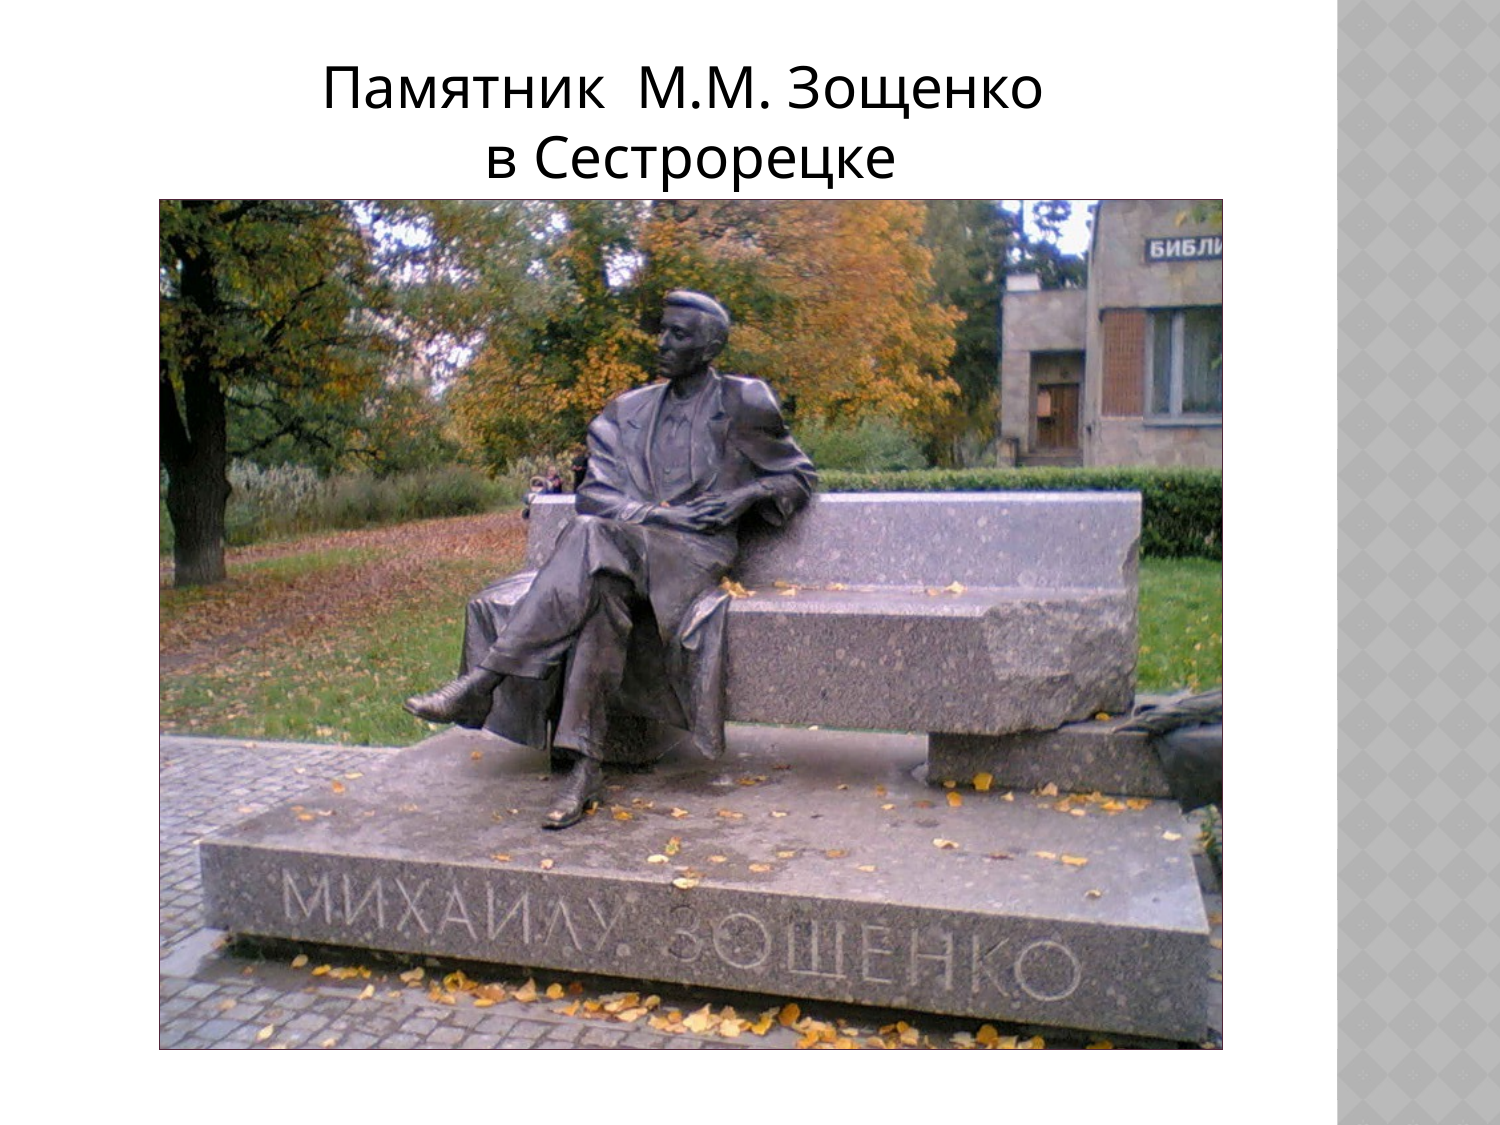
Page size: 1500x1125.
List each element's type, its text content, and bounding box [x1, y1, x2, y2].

text_box Памятник М.М. Зощенко в Сестрорецке [88, 42, 1294, 198]
picture [158, 198, 1223, 1051]
